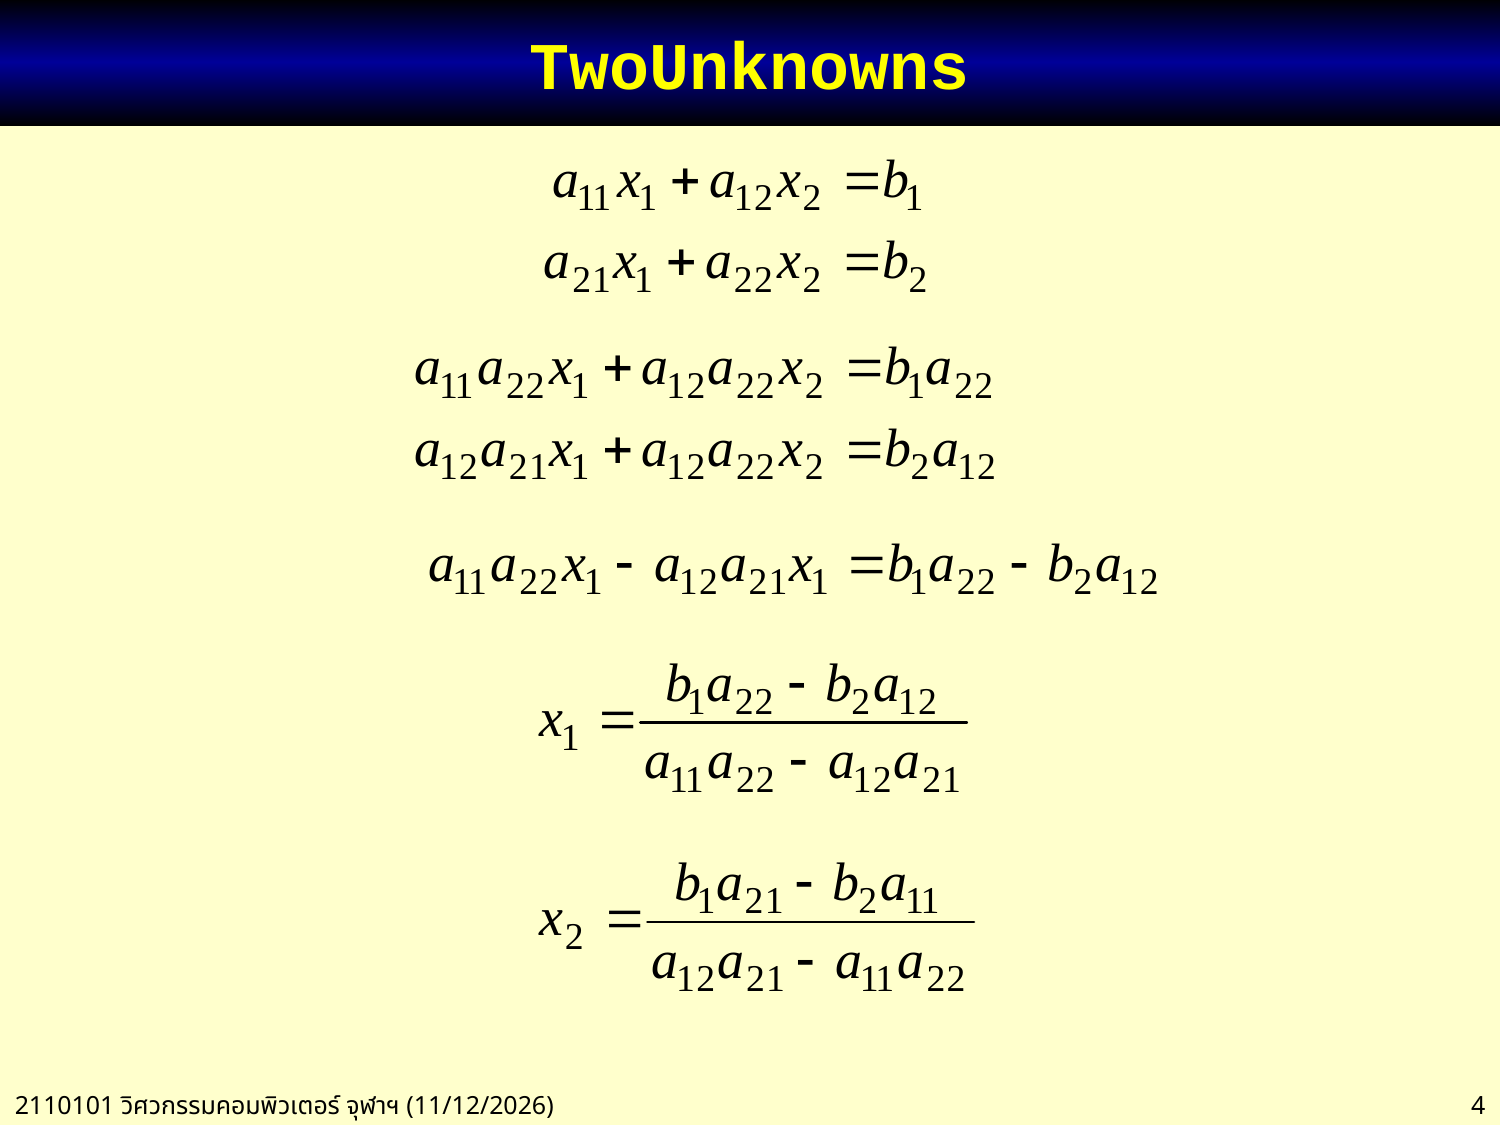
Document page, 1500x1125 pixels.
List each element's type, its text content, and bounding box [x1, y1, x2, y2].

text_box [527, 843, 986, 1006]
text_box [527, 644, 980, 807]
title TwoUnknowns [0, 0, 1500, 126]
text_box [533, 140, 938, 308]
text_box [404, 327, 1009, 496]
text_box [417, 527, 1173, 609]
